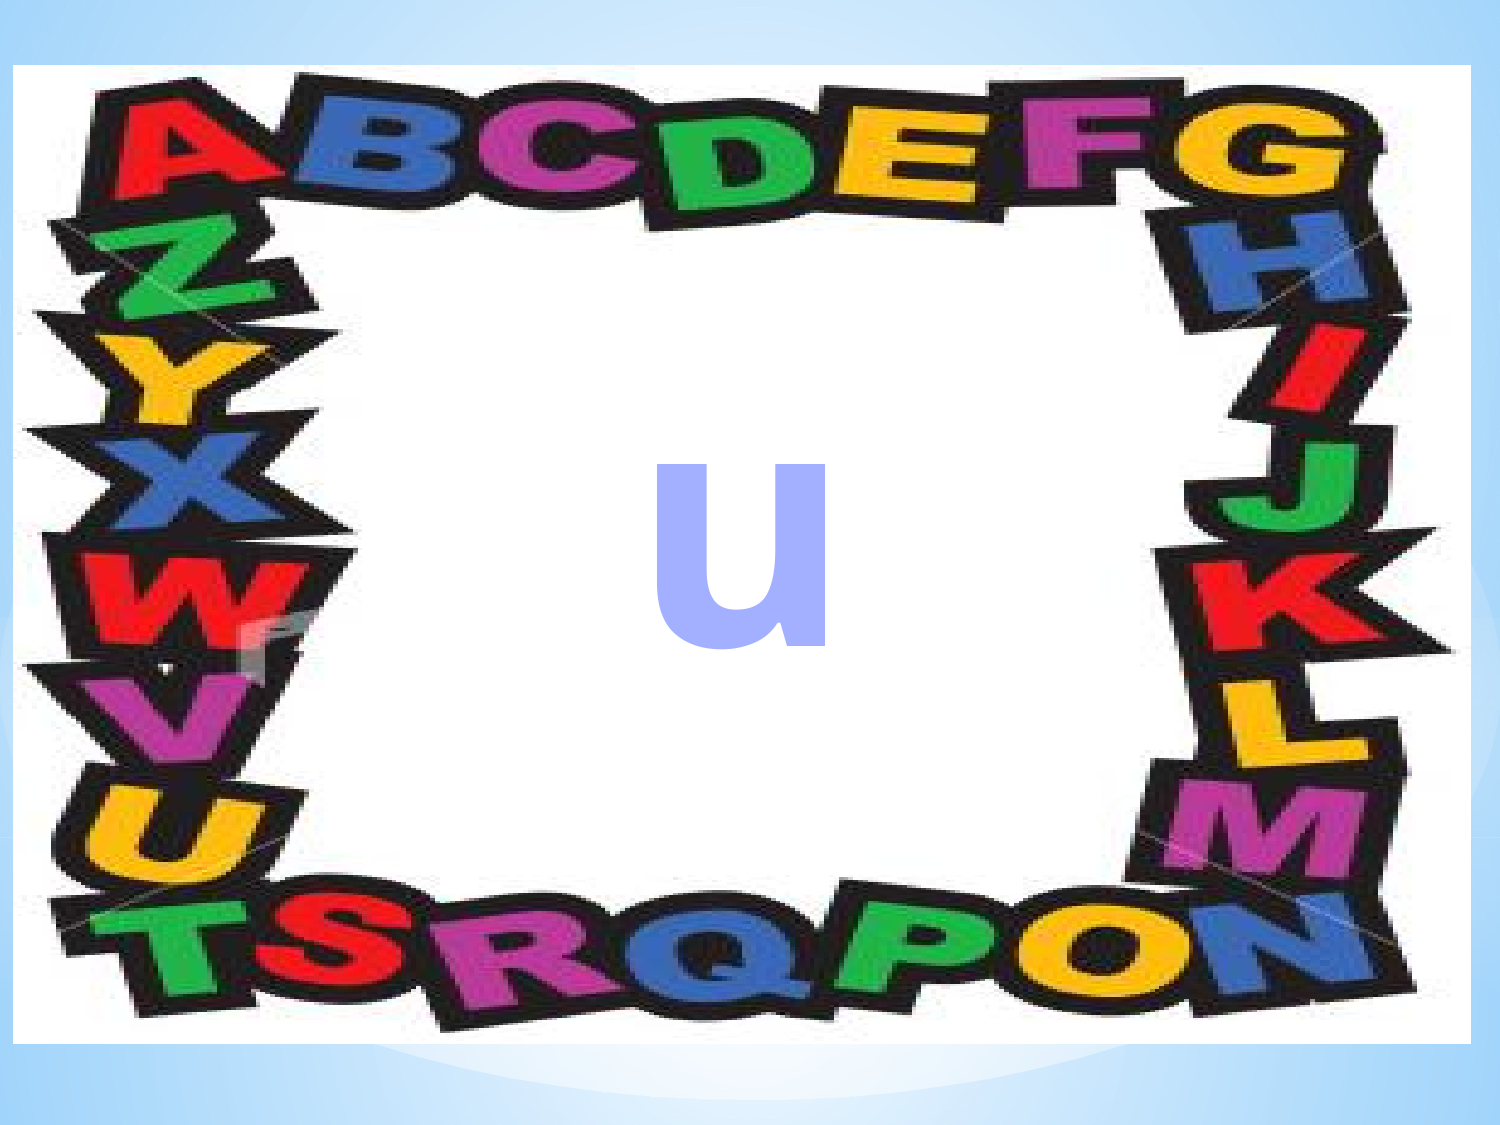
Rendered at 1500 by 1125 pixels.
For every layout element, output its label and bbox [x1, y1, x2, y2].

picture [12, 65, 1471, 1045]
